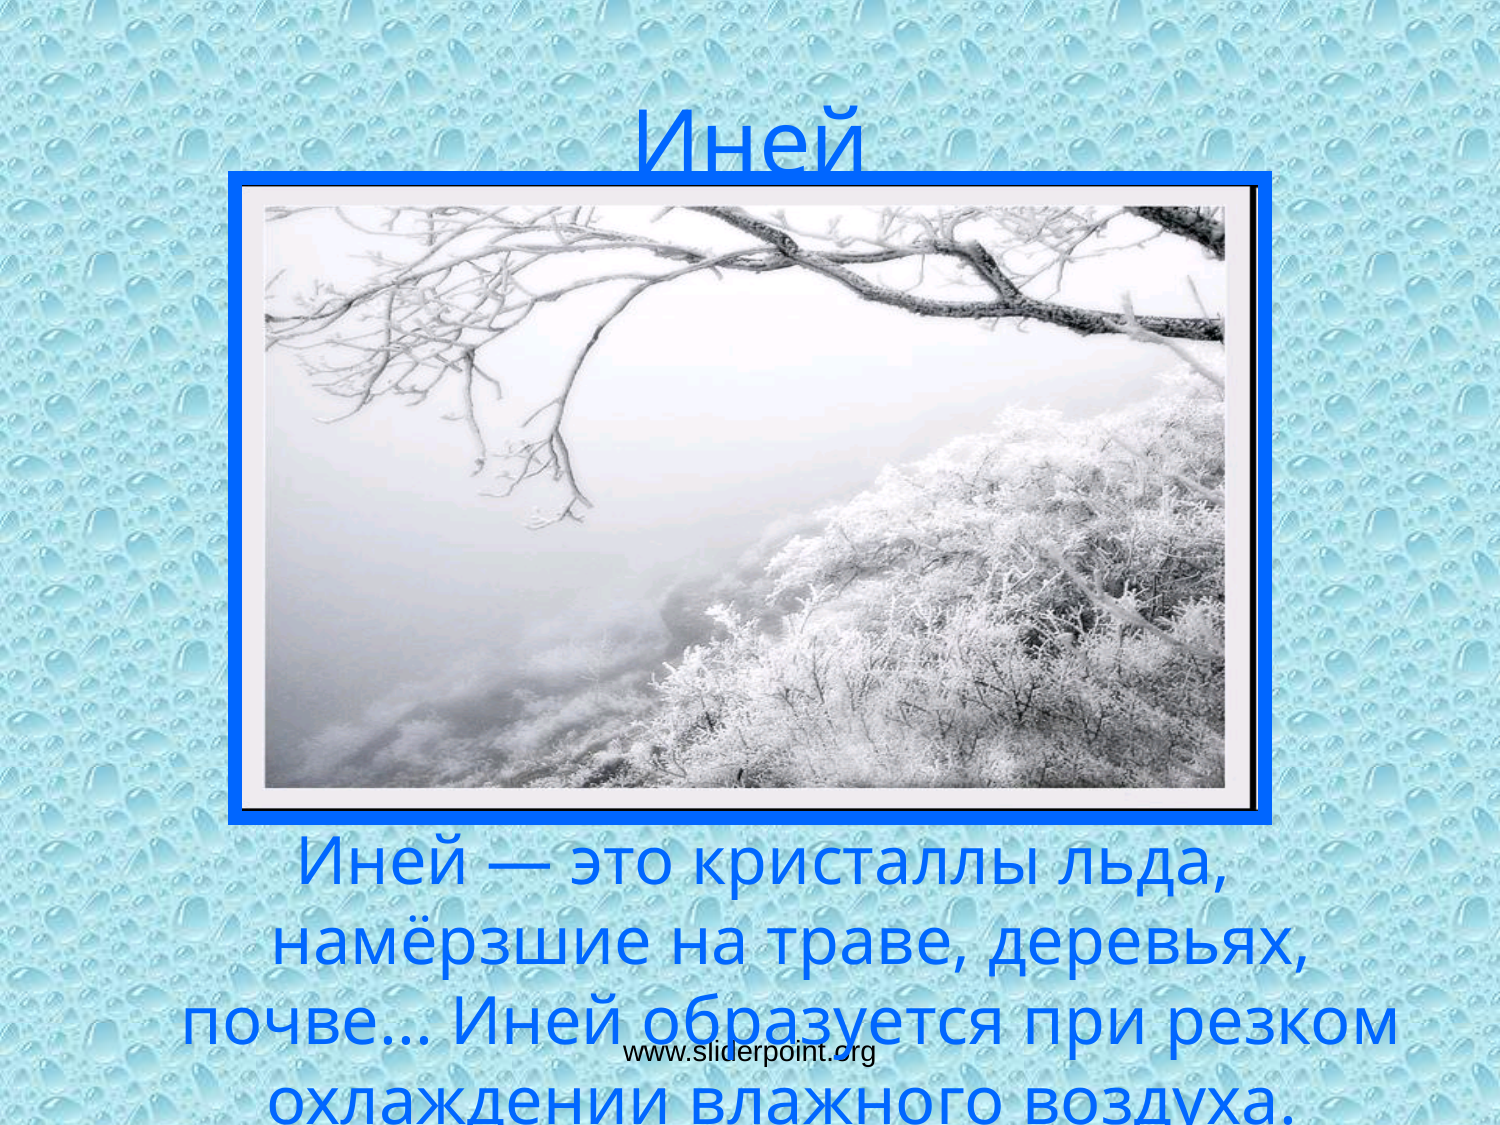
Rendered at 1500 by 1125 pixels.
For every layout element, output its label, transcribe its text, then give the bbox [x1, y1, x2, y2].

picture [0, 0, 1500, 1125]
title Иней [74, 44, 1426, 233]
footer www.sliderpoint.org [512, 1024, 988, 1103]
list Иней — это кристаллы льда, намёрзшие на траве, деревьях, почве... Иней образуется при резком охлаждении влажного воздуха. [88, 810, 1439, 1088]
